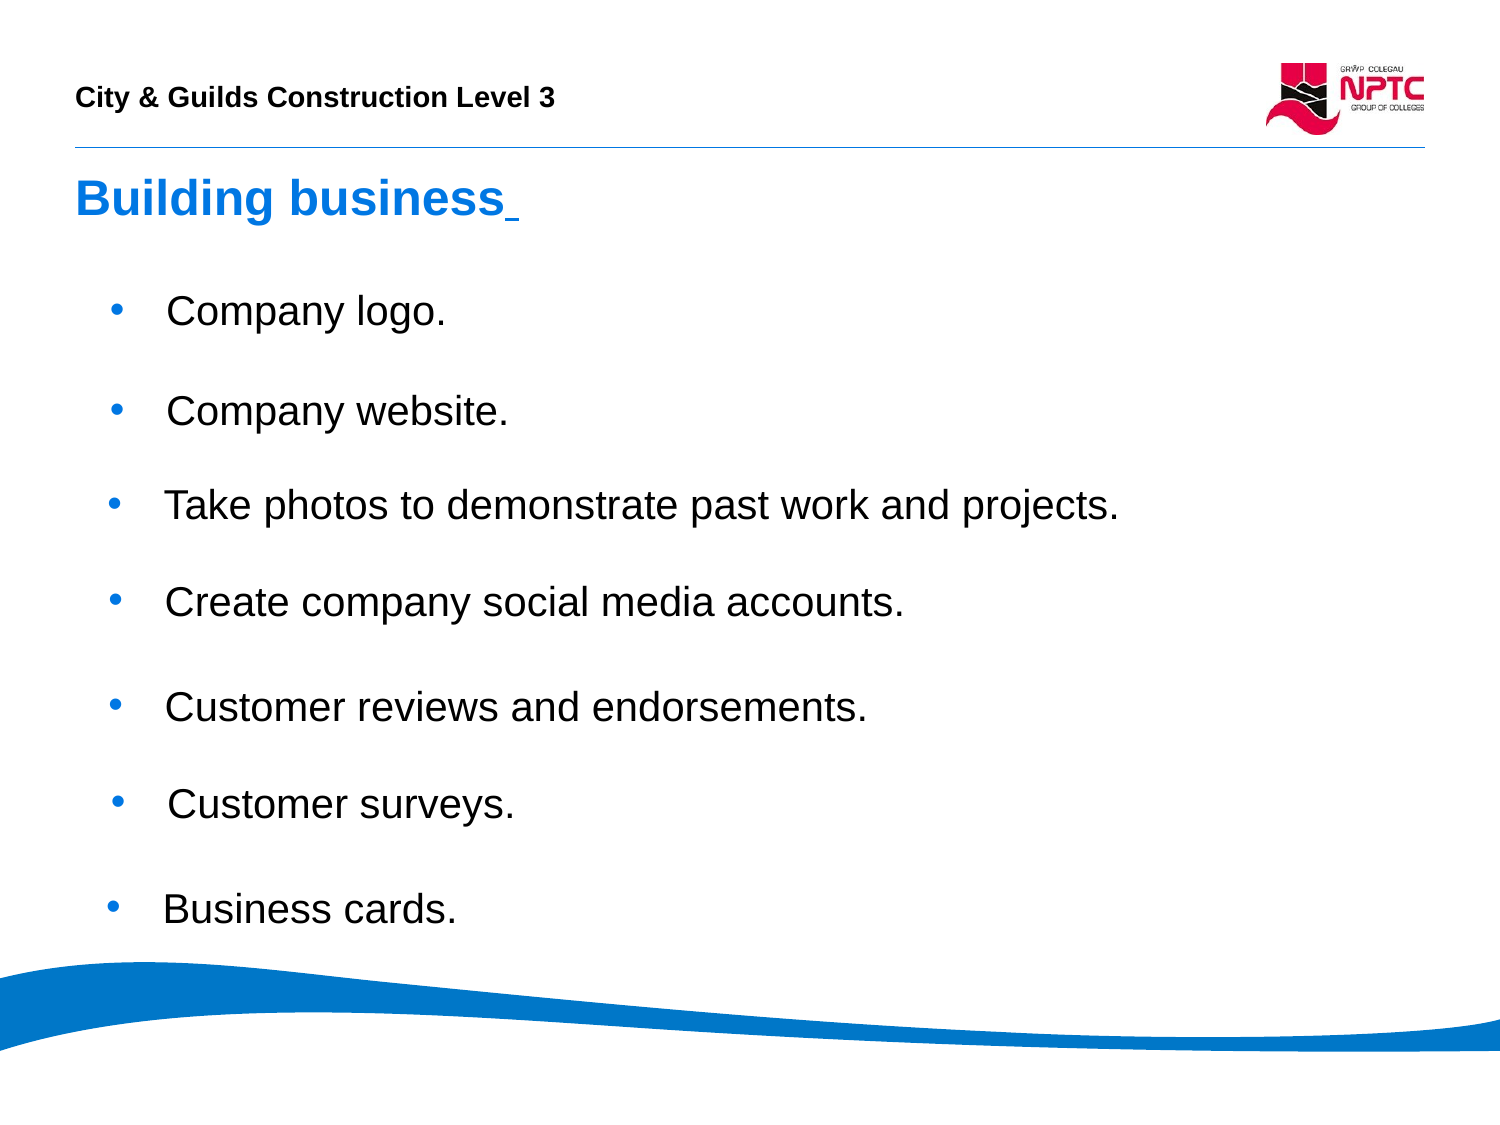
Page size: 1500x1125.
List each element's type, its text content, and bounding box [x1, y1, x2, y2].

text_box Customer surveys. [96, 768, 716, 834]
text_box Create company social media accounts. [93, 567, 1110, 632]
picture [1266, 63, 1424, 135]
text_box Company logo. [95, 276, 568, 342]
text_box Business cards. [91, 874, 623, 939]
text_box Take photos to demonstrate past work and projects. [92, 470, 1475, 536]
title Building business [74, 165, 1426, 229]
text_box Customer reviews and endorsements. [93, 672, 1193, 738]
text_box Company website. [95, 376, 651, 442]
